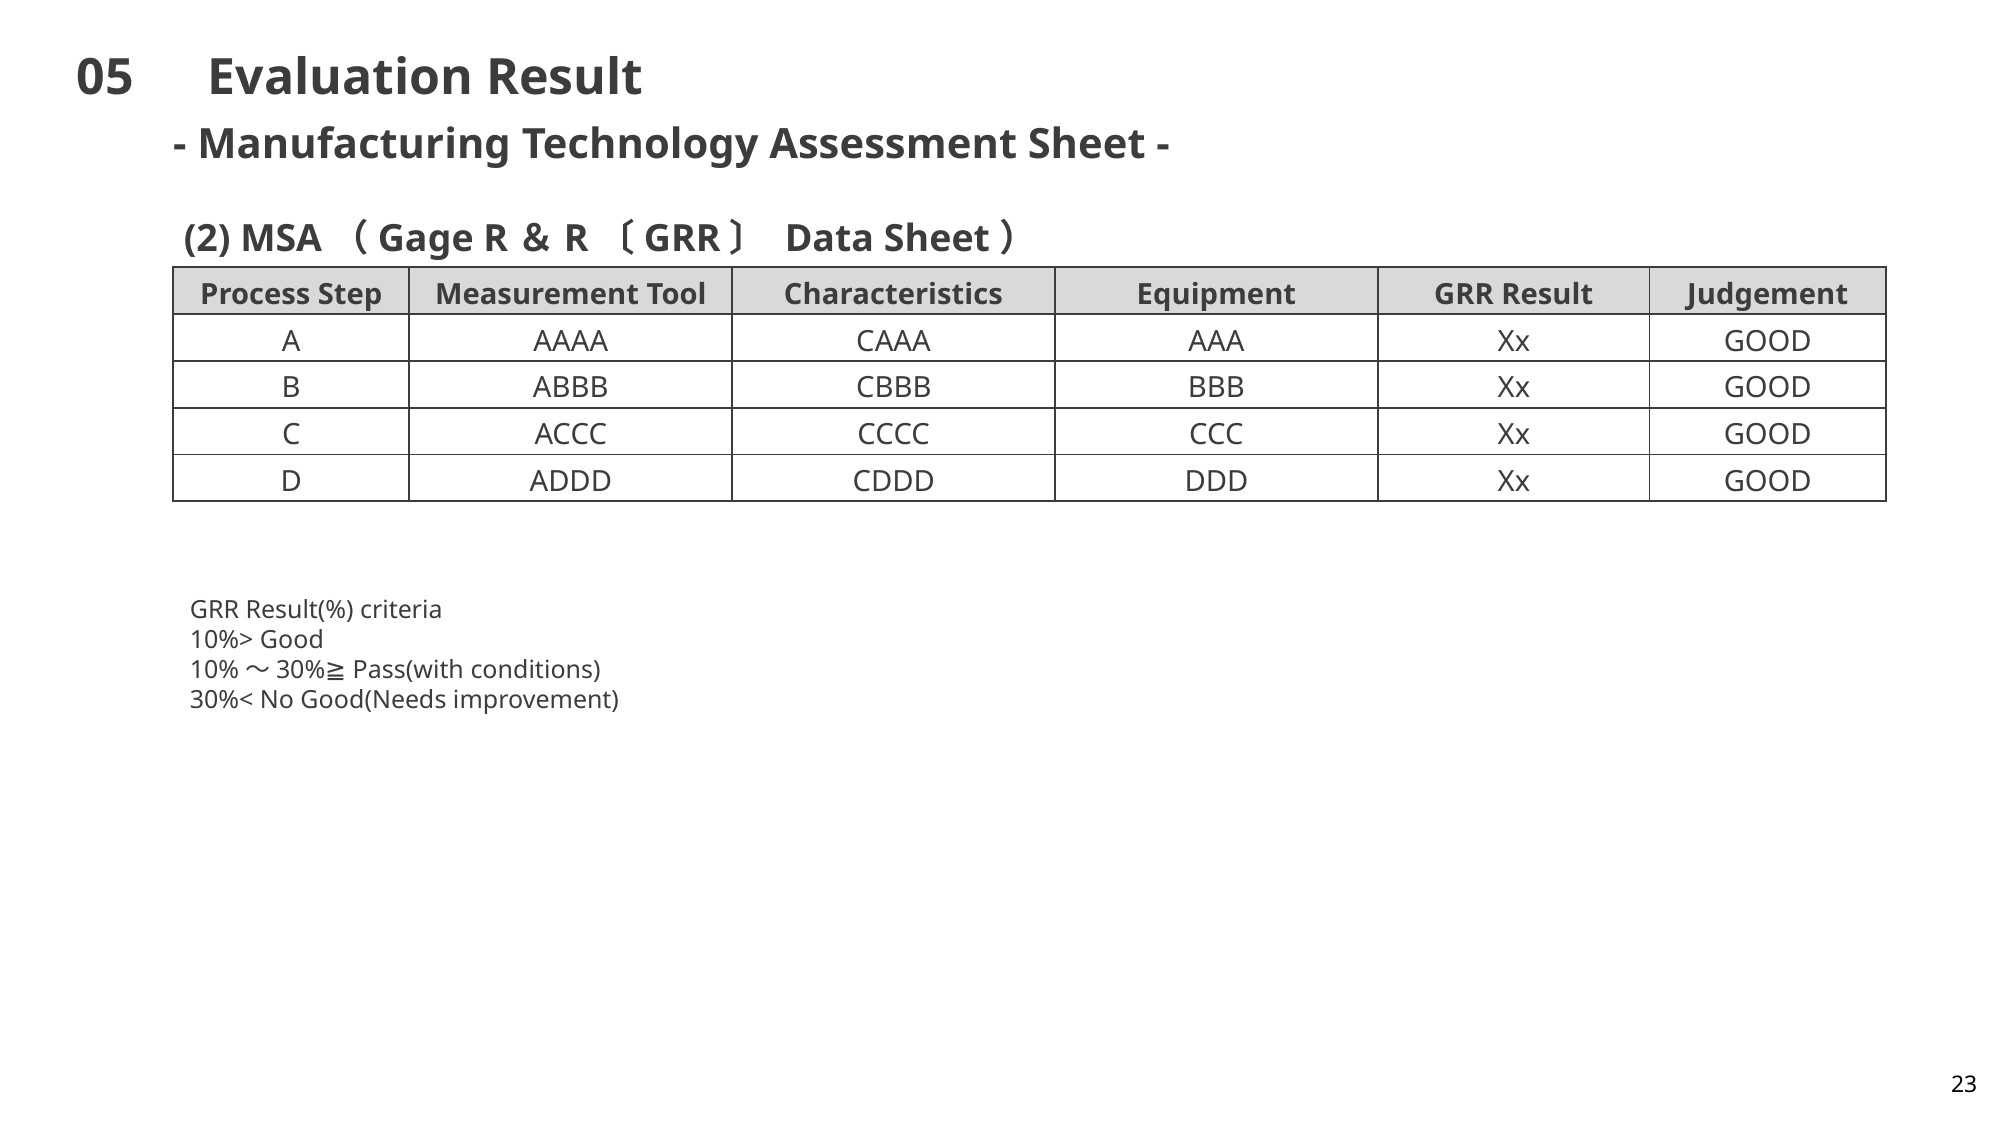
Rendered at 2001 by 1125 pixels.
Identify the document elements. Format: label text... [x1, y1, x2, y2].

table_cell BBB [1056, 362, 1377, 407]
table_cell DDD [1056, 455, 1377, 500]
table_cell AAAA [410, 315, 731, 360]
title 05 Evaluation Result [0, 0, 1877, 123]
table_cell CDDD [733, 455, 1054, 500]
text_box - Manufacturing Technology Assessment Sheet - [173, 122, 1994, 168]
table_cell ABBB [410, 362, 731, 407]
table_cell Xx [1379, 362, 1649, 407]
table_cell CCC [1056, 409, 1377, 454]
table_cell GOOD [1650, 315, 1885, 360]
table_header GRR Result [1379, 268, 1649, 313]
table_header Process Step [174, 268, 408, 313]
table_cell GOOD [1650, 409, 1885, 454]
table_header Measurement Tool [410, 268, 731, 313]
table_cell ACCC [410, 409, 731, 454]
table_header Equipment [1056, 268, 1377, 313]
table_cell Xx [1379, 409, 1649, 454]
table_cell ADDD [410, 455, 731, 500]
table_cell CBBB [733, 362, 1054, 407]
table_header Judgement [1650, 268, 1885, 313]
table_cell CAAA [733, 315, 1054, 360]
table_cell Xx [1379, 315, 1649, 360]
table_cell AAA [1056, 315, 1377, 360]
table_cell C [174, 409, 408, 454]
text_box GRR Result(%) criteria 10%> Good 10%～30%≧ Pass(with conditions) 30%< No Good(Needs improvement) [175, 586, 1176, 721]
table_cell Xx [1379, 455, 1649, 500]
text_box (2) MSA（Gage R＆R〔GRR〕 Data Sheet） [168, 206, 1052, 267]
table_cell D [174, 455, 408, 500]
table_cell A [174, 315, 408, 360]
table_header Characteristics [733, 268, 1054, 313]
table_cell B [174, 362, 408, 407]
table_cell CCCC [733, 409, 1054, 454]
table_cell GOOD [1650, 362, 1885, 407]
table_cell GOOD [1650, 455, 1885, 500]
